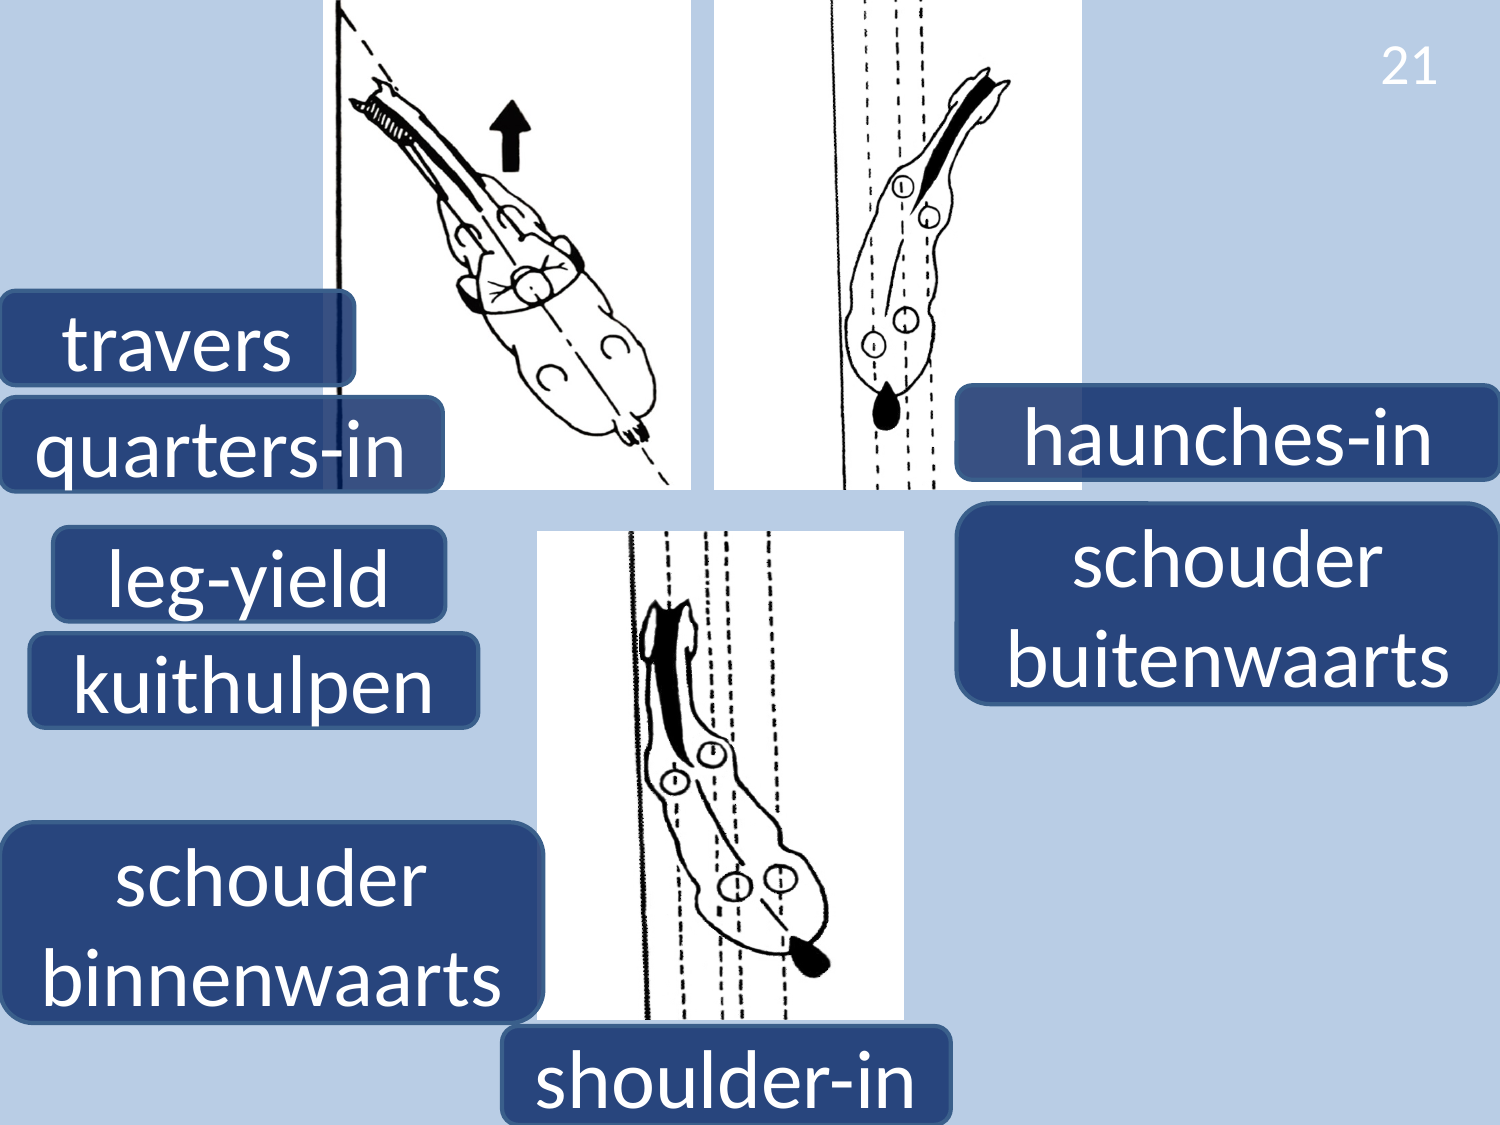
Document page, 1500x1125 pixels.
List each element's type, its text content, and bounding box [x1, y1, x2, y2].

slide_number 21 [1328, 30, 1455, 91]
text_box travers [0, 288, 318, 388]
text_box kuithulpen [27, 631, 481, 730]
text_box leg-yield [50, 524, 448, 624]
picture [537, 531, 904, 1020]
text_box haunches-in [1086, 383, 1500, 482]
text_box schouder buitenwaarts [954, 501, 1500, 707]
text_box schouder binnenwaarts [0, 820, 532, 1026]
text_box quarters-in [0, 394, 319, 494]
picture [323, 0, 692, 490]
picture [714, 0, 1082, 490]
text_box shoulder-in [499, 1023, 953, 1125]
